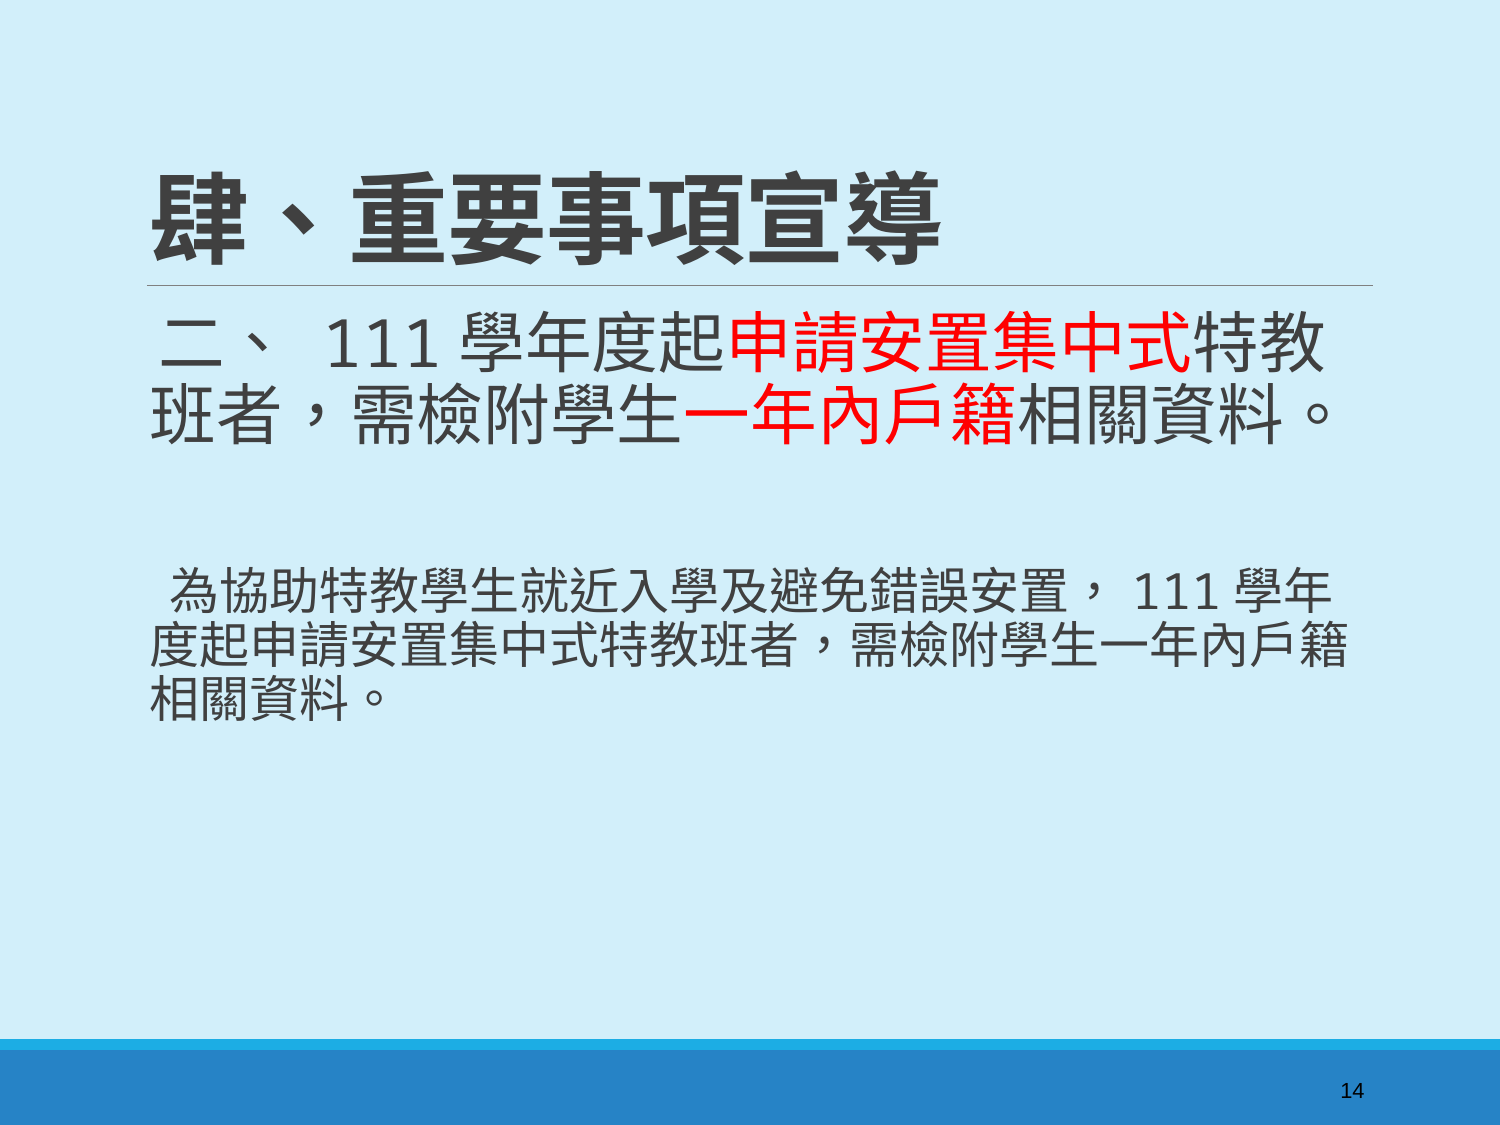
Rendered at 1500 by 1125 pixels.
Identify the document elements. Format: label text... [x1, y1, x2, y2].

list 二、 111學年度起申請安置集中式特教班者，需檢附學生一年內戶籍相關資料。 為協助特教學生就近入學及避免錯誤安置，111學年度起申請安置集中式特教班者，需檢附學生一年內戶籍相關資料。 [134, 302, 1373, 963]
slide_number 14 [1217, 1059, 1380, 1120]
title 肆、重要事項宣導 [134, 47, 1373, 285]
